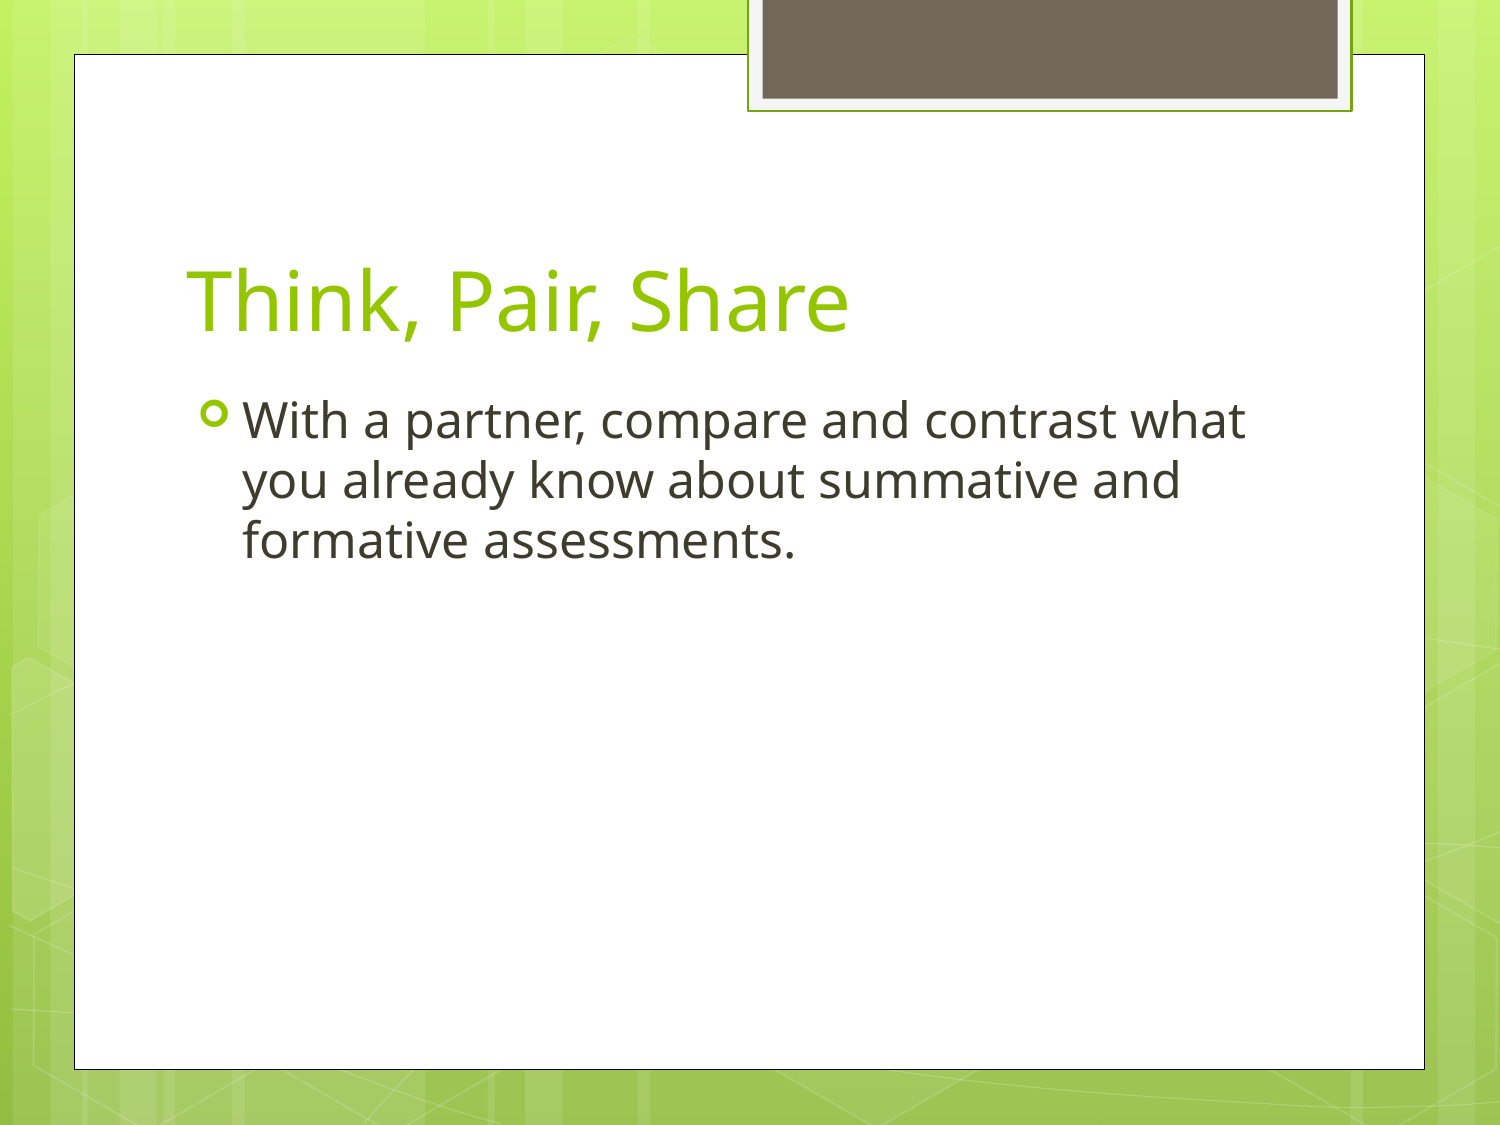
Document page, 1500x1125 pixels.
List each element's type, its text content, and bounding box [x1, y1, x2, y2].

title Think, Pair, Share [171, 168, 1324, 357]
list With a partner, compare and contrast what you already know about summative and formative assessments. [171, 381, 1283, 957]
